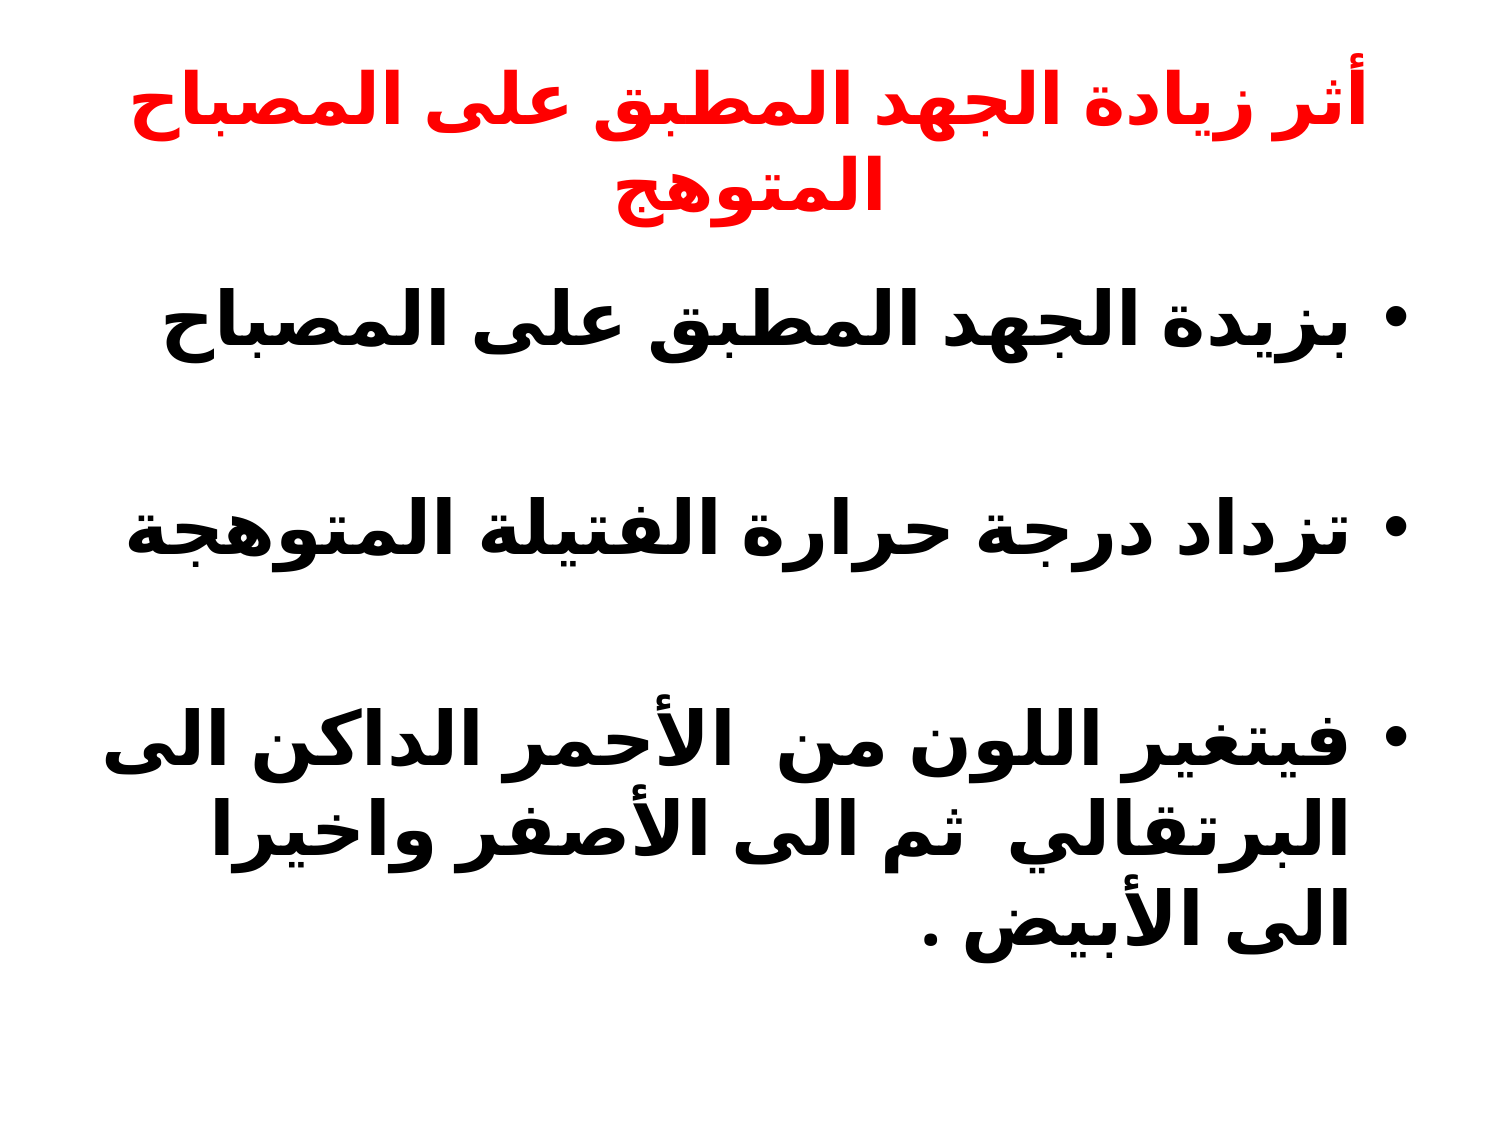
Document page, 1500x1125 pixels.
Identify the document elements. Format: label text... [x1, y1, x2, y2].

list بزيدة الجهد المطبق على المصباح تزداد درجة حرارة الفتيلة المتوهجة فيتغير اللون من الأحمر الداكن الى البرتقالي ثم الى الأصفر واخيرا الى الأبيض . [75, 262, 1425, 1005]
title أثر زيادة الجهد المطبق على المصباح المتوهج [75, 45, 1425, 233]
